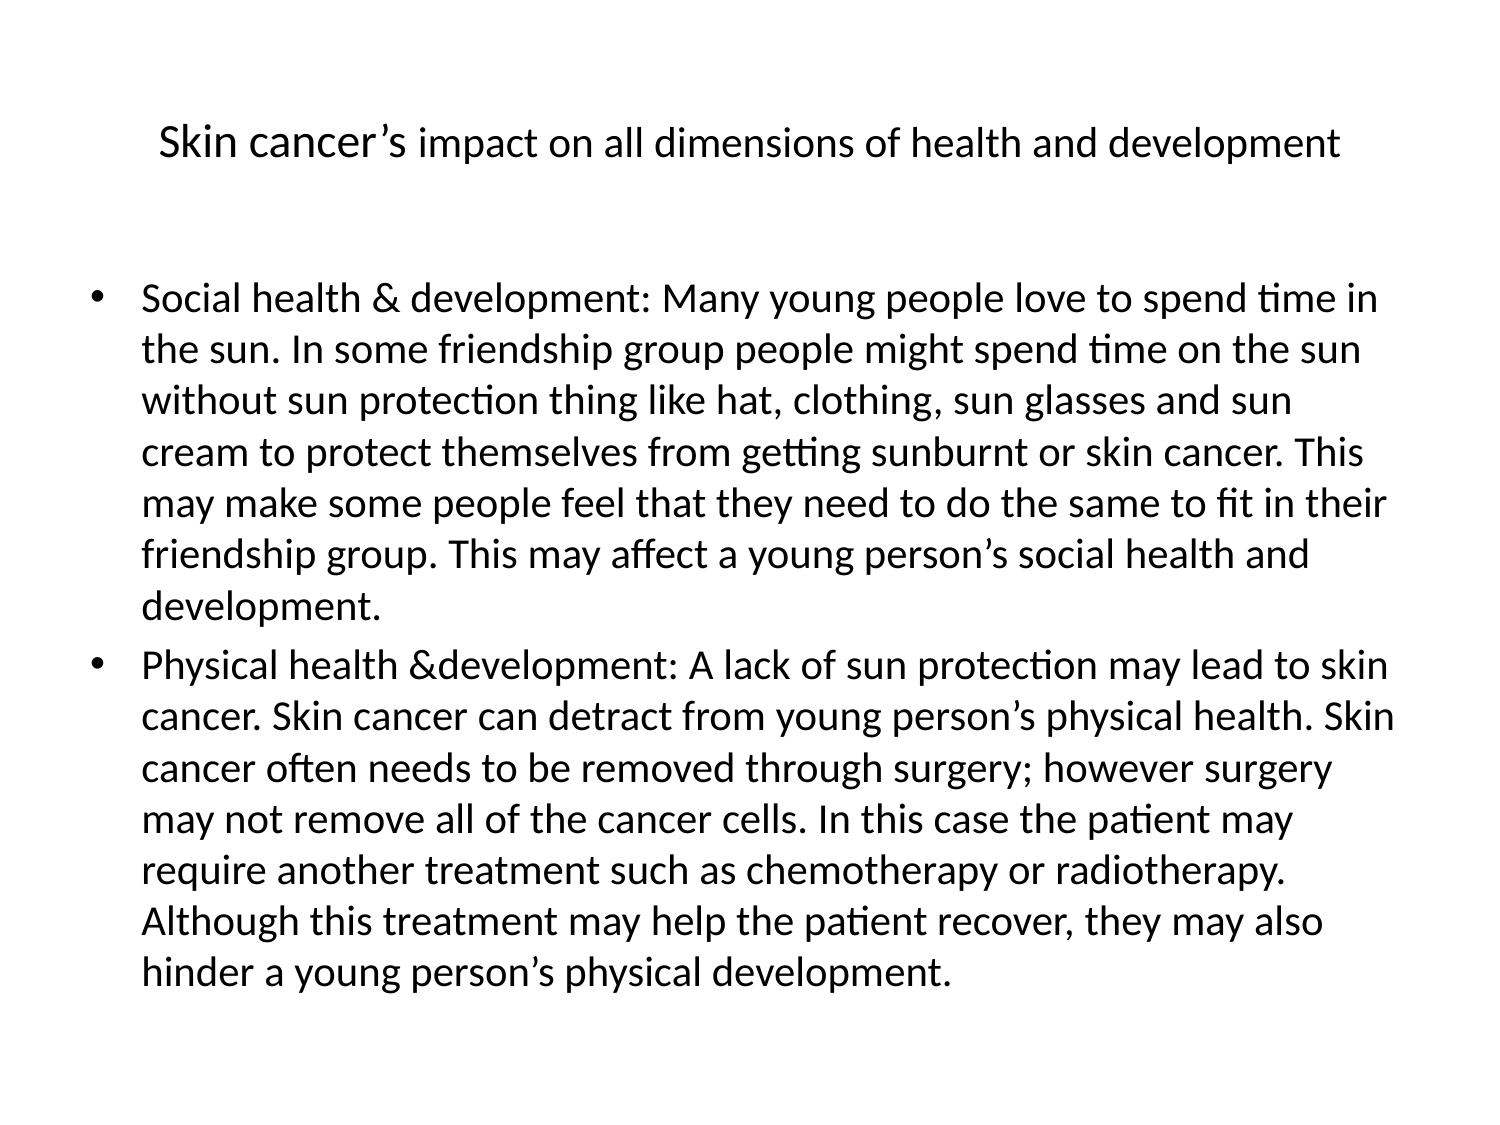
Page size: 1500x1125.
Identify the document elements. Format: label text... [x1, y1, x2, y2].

title Skin cancer’s impact on all dimensions of health and development [75, 45, 1425, 233]
list Social health & development: Many young people love to spend time in the sun. In some friendship group people might spend time on the sun without sun protection thing like hat, clothing, sun glasses and sun cream to protect themselves from getting sunburnt or skin cancer. This may make some people feel that they need to do the same to fit in their friendship group. This may affect a young person’s social health and development. Physical health &development: A lack of sun protection may lead to skin cancer. Skin cancer can detract from young person’s physical health. Skin cancer often needs to be removed through surgery; however surgery may not remove all of the cancer cells. In this case the patient may require another treatment such as chemotherapy or radiotherapy. Although this treatment may help the patient recover, they may also hinder a young person’s physical development. [75, 262, 1425, 1005]
